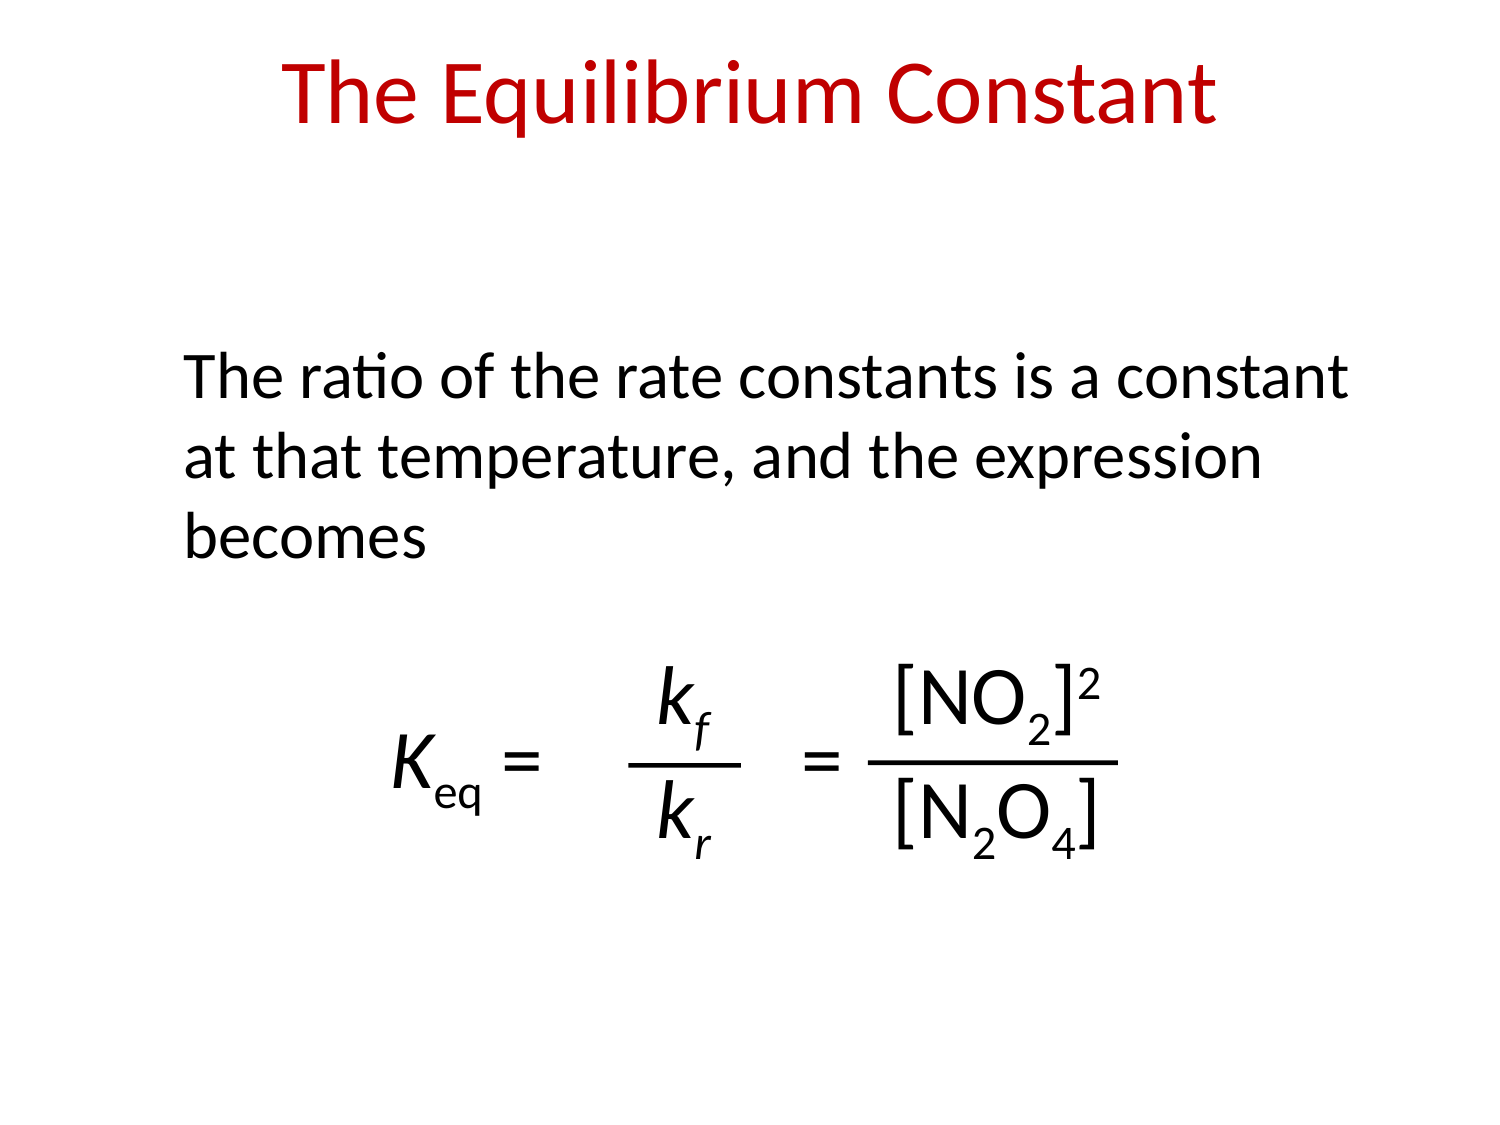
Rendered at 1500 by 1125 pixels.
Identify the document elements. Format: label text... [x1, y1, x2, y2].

text_box The Equilibrium Constant [0, 24, 1500, 213]
text_box The ratio of the rate constants is a constant at that temperature, and the expression becomes [112, 324, 1388, 588]
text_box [370, 646, 1122, 864]
